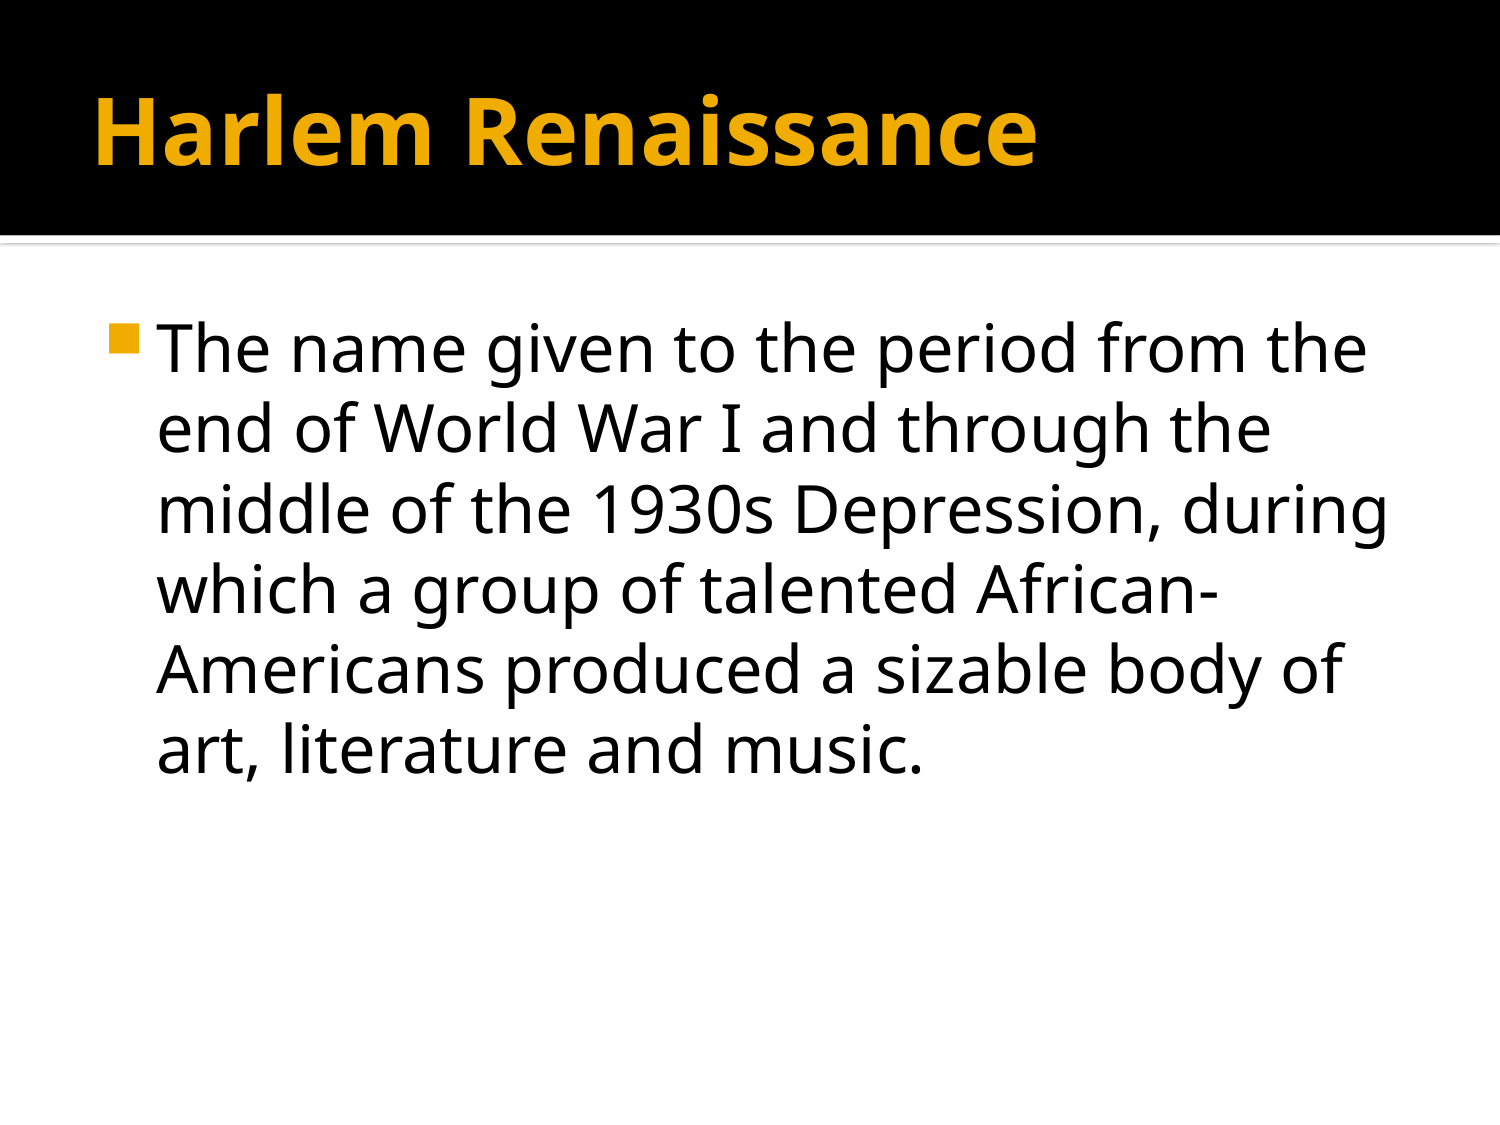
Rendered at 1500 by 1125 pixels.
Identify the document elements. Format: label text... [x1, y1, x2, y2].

list The name given to the period from the end of World War I and through the middle of the 1930s Depression, during which a group of talented African-Americans produced a sizable body of art, literature and music. [75, 291, 1425, 1050]
title Harlem Renaissance [75, 25, 1425, 231]
